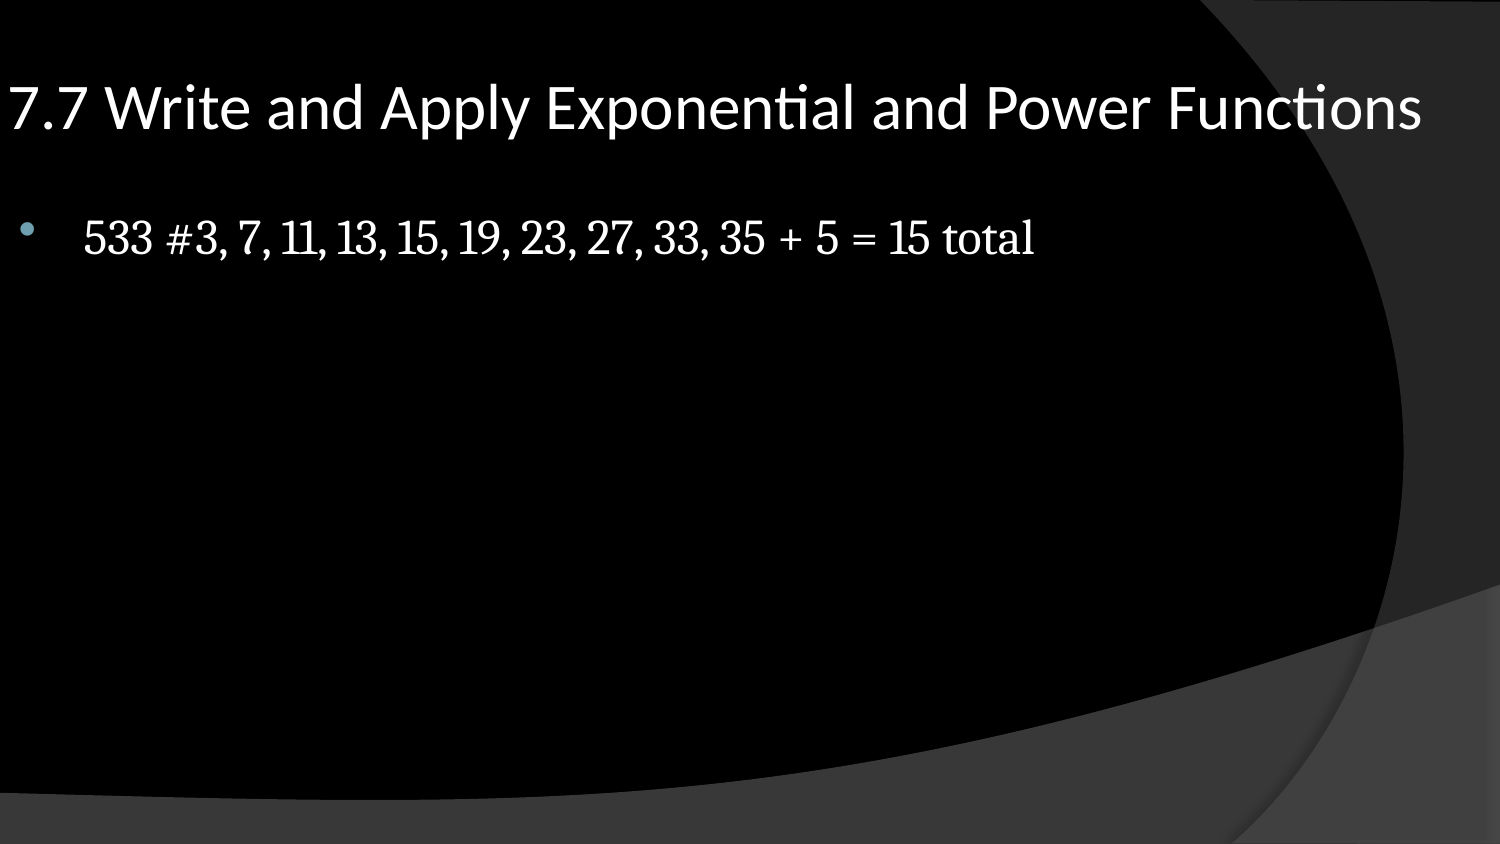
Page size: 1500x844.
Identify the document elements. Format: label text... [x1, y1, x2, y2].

title 7.7 Write and Apply Exponential and Power Functions [0, 33, 1500, 175]
list 533 #3, 7, 11, 13, 15, 19, 23, 27, 33, 35 + 5 = 15 total [0, 196, 1500, 754]
